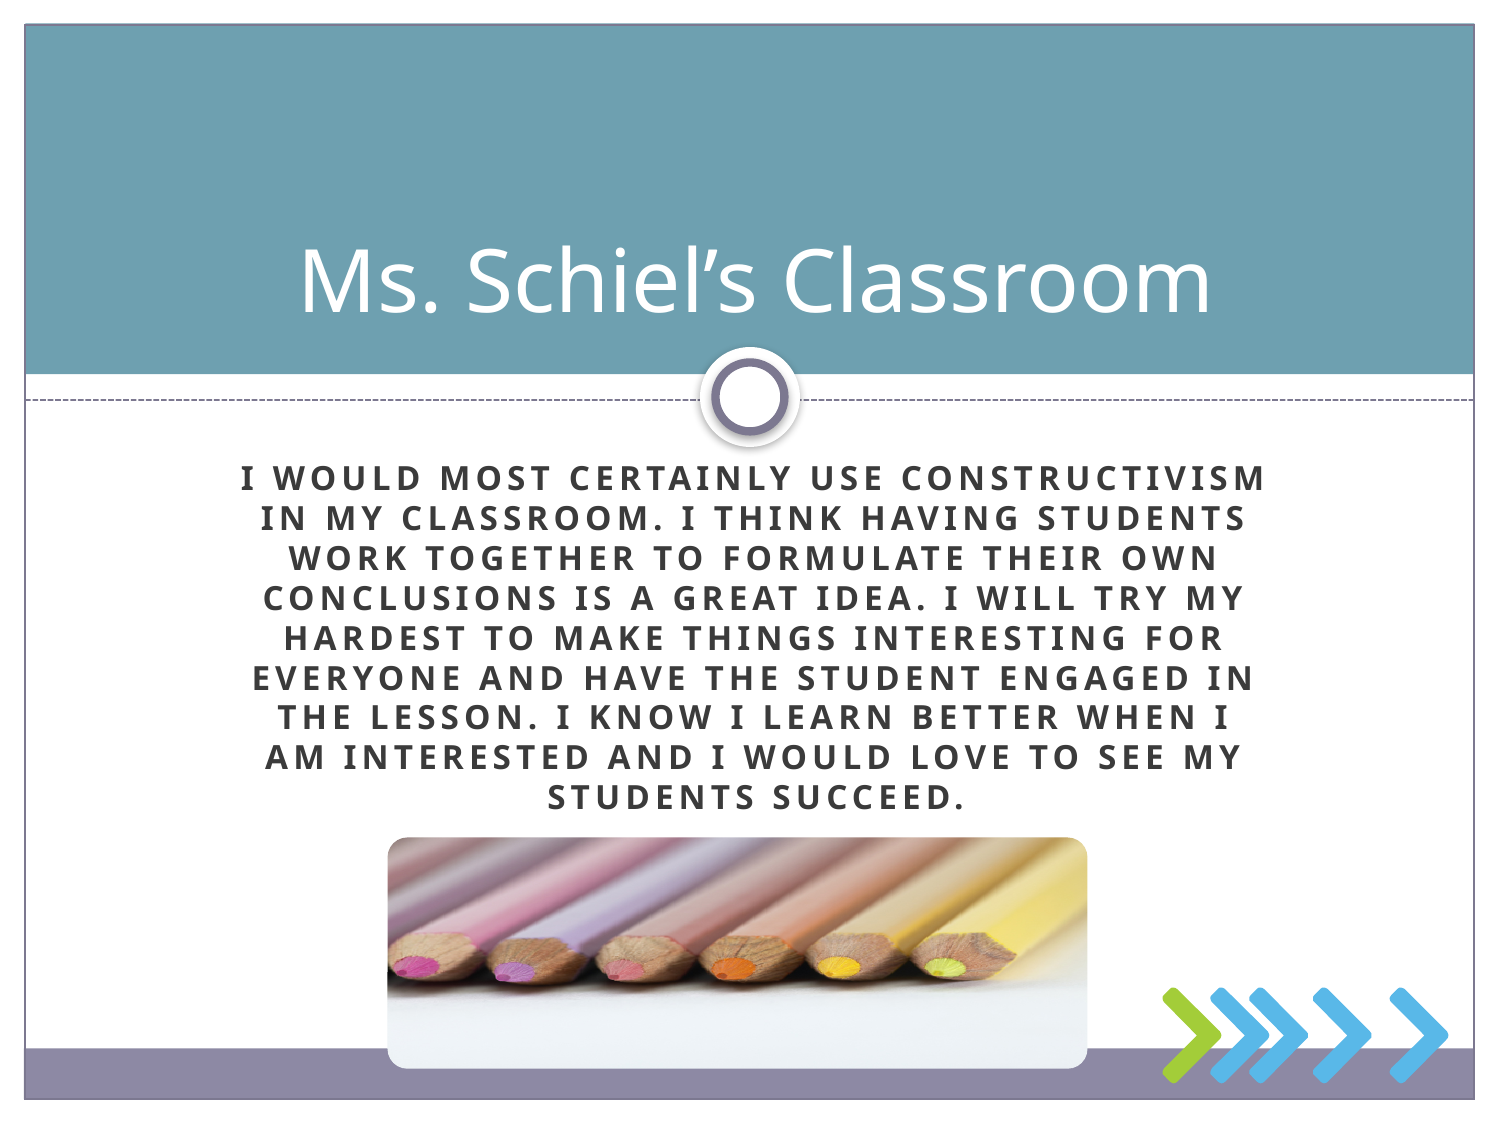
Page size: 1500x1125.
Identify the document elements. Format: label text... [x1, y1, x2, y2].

list I would most certainly use constructivism in my classroom. I think having students work together to formulate their own conclusions is a great idea. I will try my hardest to make things interesting for everyone and have the student engaged in the lesson. I know I learn better when I am interested and I would love to see my students succeed. [224, 450, 1288, 975]
picture [1162, 987, 1449, 1084]
title Ms. Schiel’s Classroom [118, 87, 1394, 338]
picture [387, 837, 1088, 1069]
